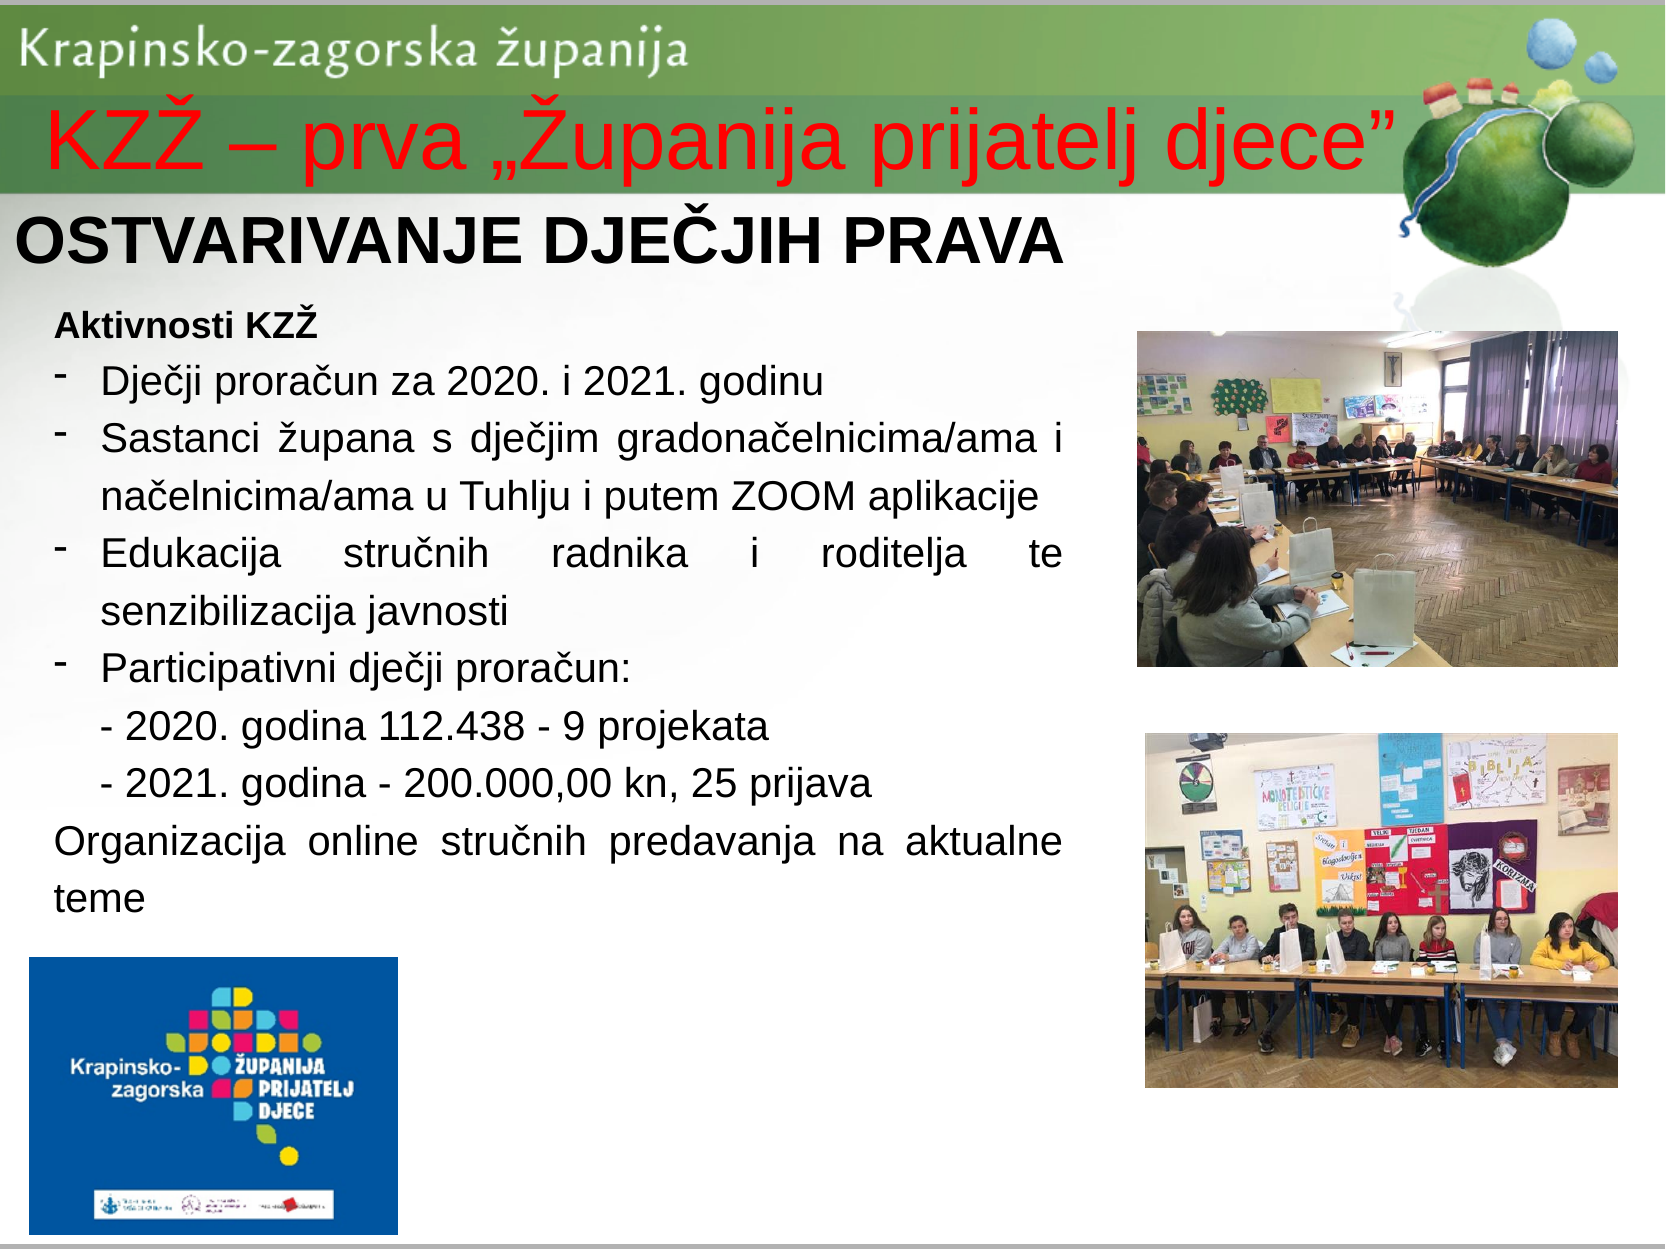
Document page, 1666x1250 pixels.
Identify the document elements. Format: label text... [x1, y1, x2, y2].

picture [0, 5, 1666, 1244]
title KZŽ – prva „Županija prijatelj djece” [29, 76, 1594, 218]
subtitle Aktivnosti KZŽ Dječji proračun za 2020. i 2021. godinu Sastanci župana s dječjim gradonačelnicima/ama i načelnicima/ama u Tuhlju i putem ZOOM aplikacije Edukacija stručnih radnika i roditelja te senzibilizacija javnosti Participativni dječji proračun: - 2020. godina 112.438 - 9 projekata - 2021. godina - 200.000,00 kn, 25 prijava Organizacija online stručnih predavanja na aktualne teme [36, 286, 1081, 1250]
text_box OSTVARIVANJE DJEČJIH PRAVA [0, 189, 1512, 285]
